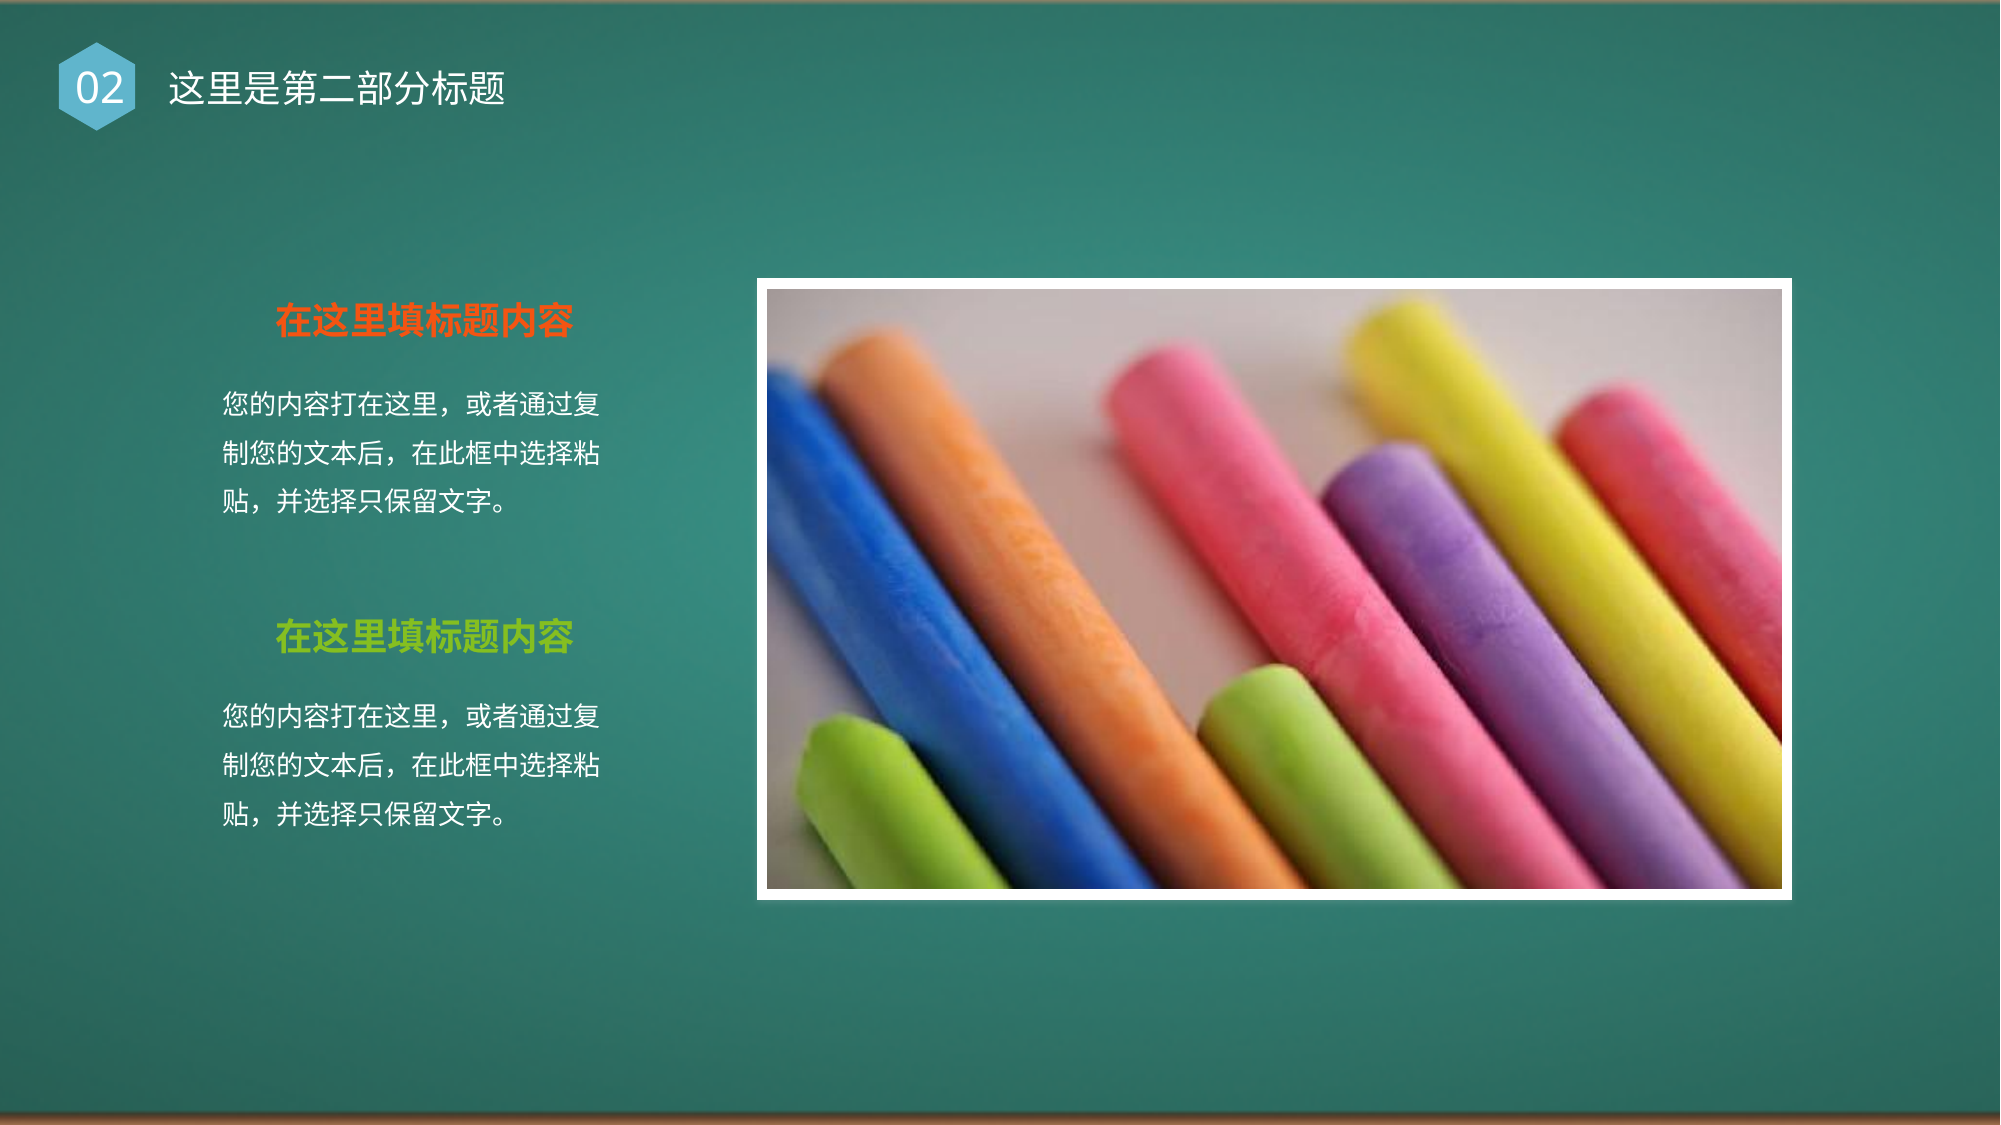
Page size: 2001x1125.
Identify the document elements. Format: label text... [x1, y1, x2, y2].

text_box 02 [60, 52, 153, 120]
picture [0, 0, 2000, 1125]
text_box 这里是第二部分标题 [148, 54, 654, 120]
text_box [762, 283, 1787, 895]
text_box 您的内容打在这里，或者通过复制您的文本后，在此框中选择粘贴，并选择只保留文字。 [202, 361, 643, 528]
text_box [79, 42, 114, 52]
text_box 您的内容打在这里，或者通过复制您的文本后，在此框中选择粘贴，并选择只保留文字。 [202, 673, 643, 840]
text_box [78, 120, 116, 131]
text_box 在这里填标题内容 [213, 287, 637, 352]
text_box 在这里填标题内容 [213, 603, 637, 668]
